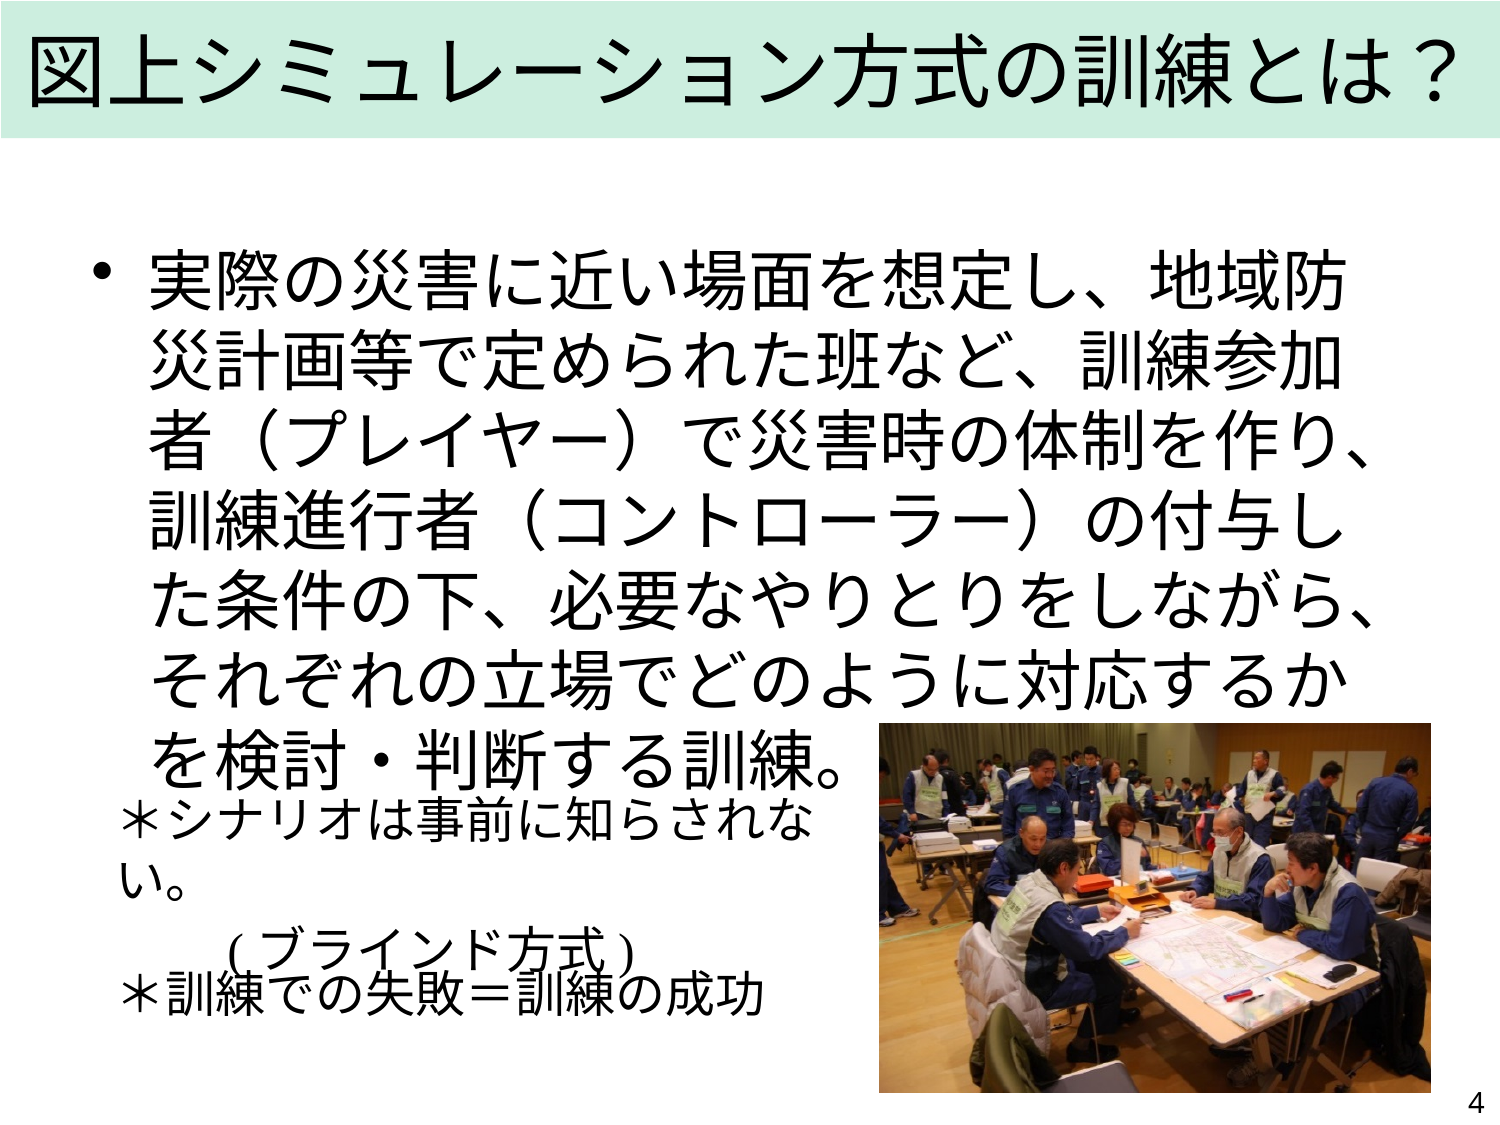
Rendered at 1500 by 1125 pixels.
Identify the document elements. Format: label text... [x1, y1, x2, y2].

text_box 実際の災害に近い場面を想定し、地域防災計画等で定められた班など、訓練参加者（プレイヤー）で災害時の体制を作り、訓練進行者（コントローラー）の付与した条件の下、必要なやりとりをしながら、それぞれの立場でどのように対応するかを検討・判断する訓練。 [76, 231, 1412, 747]
slide_number 3 [1187, 1077, 1500, 1123]
picture [879, 723, 1431, 1093]
text_box ＊シナリオは事前に知らされない。 (ブラインド方式) [100, 781, 874, 919]
text_box 図上シミュレーション方式の訓練とは？ [1, 1, 1500, 139]
text_box ＊訓練での失敗＝訓練の成功 [100, 955, 794, 1035]
